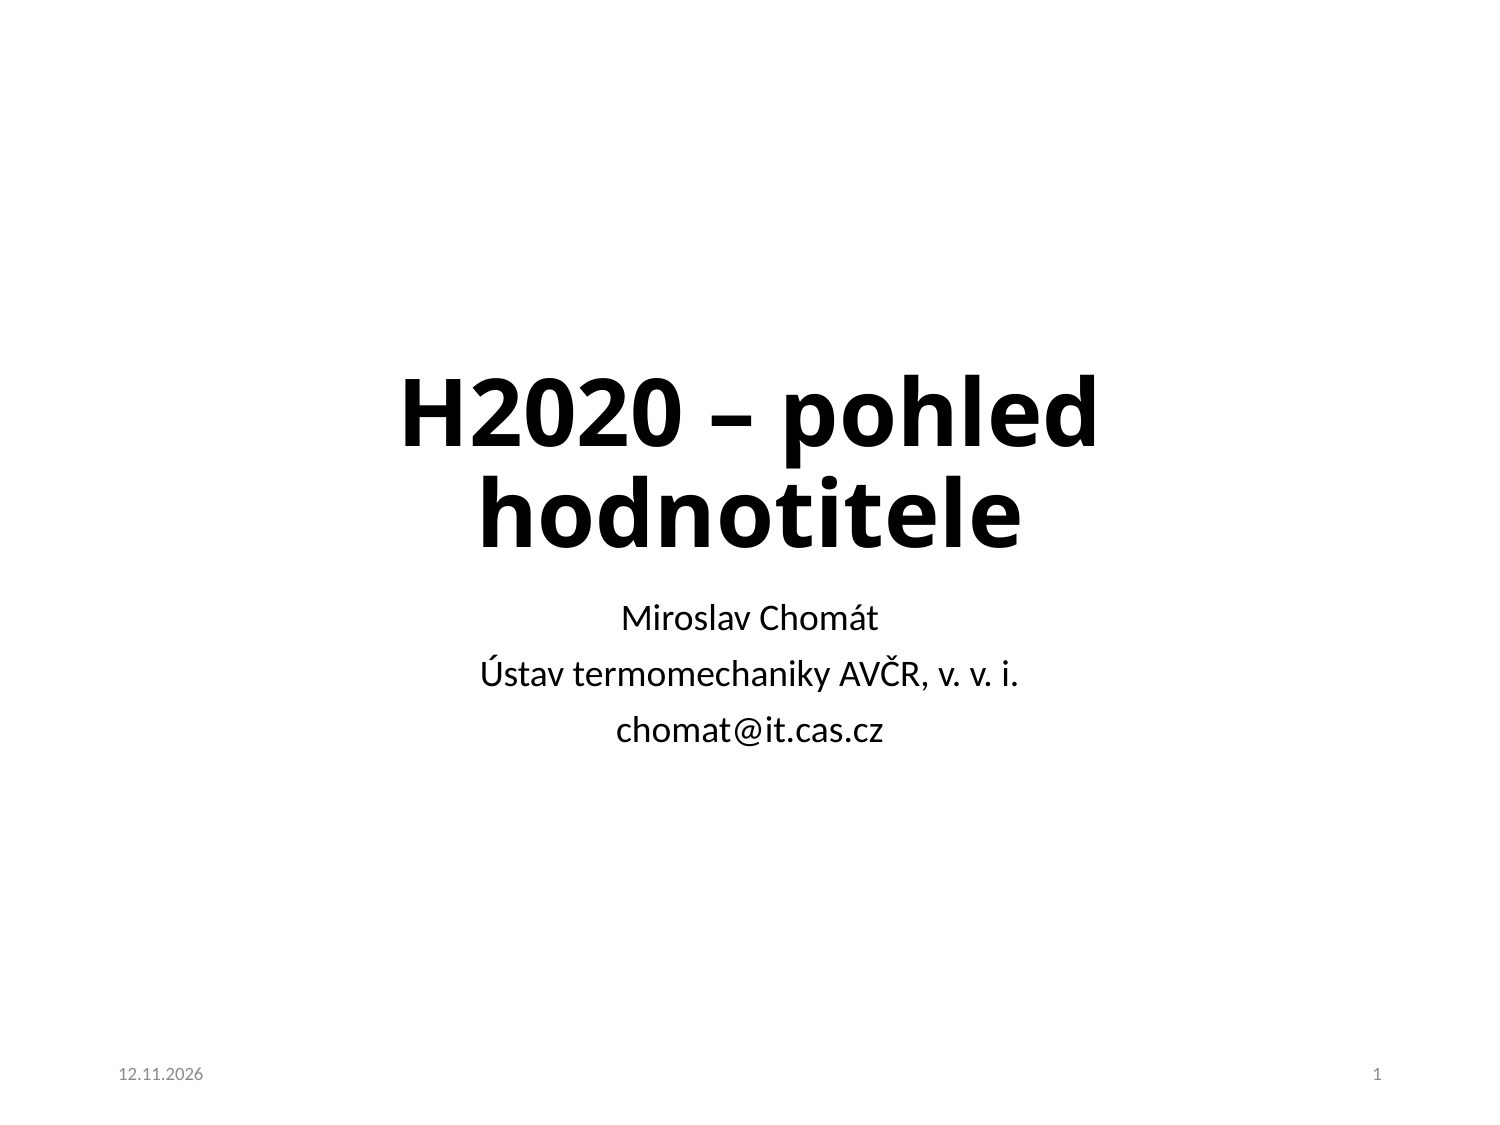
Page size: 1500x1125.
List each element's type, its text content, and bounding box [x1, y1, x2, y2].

slide_number 1 [1059, 1042, 1397, 1103]
subtitle Miroslav Chomát Ústav termomechaniky AVČR, v. v. i. chomat@it.cas.cz [187, 590, 1313, 863]
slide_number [103, 1042, 441, 1103]
title H2020 – pohled hodnotitele [187, 184, 1313, 576]
